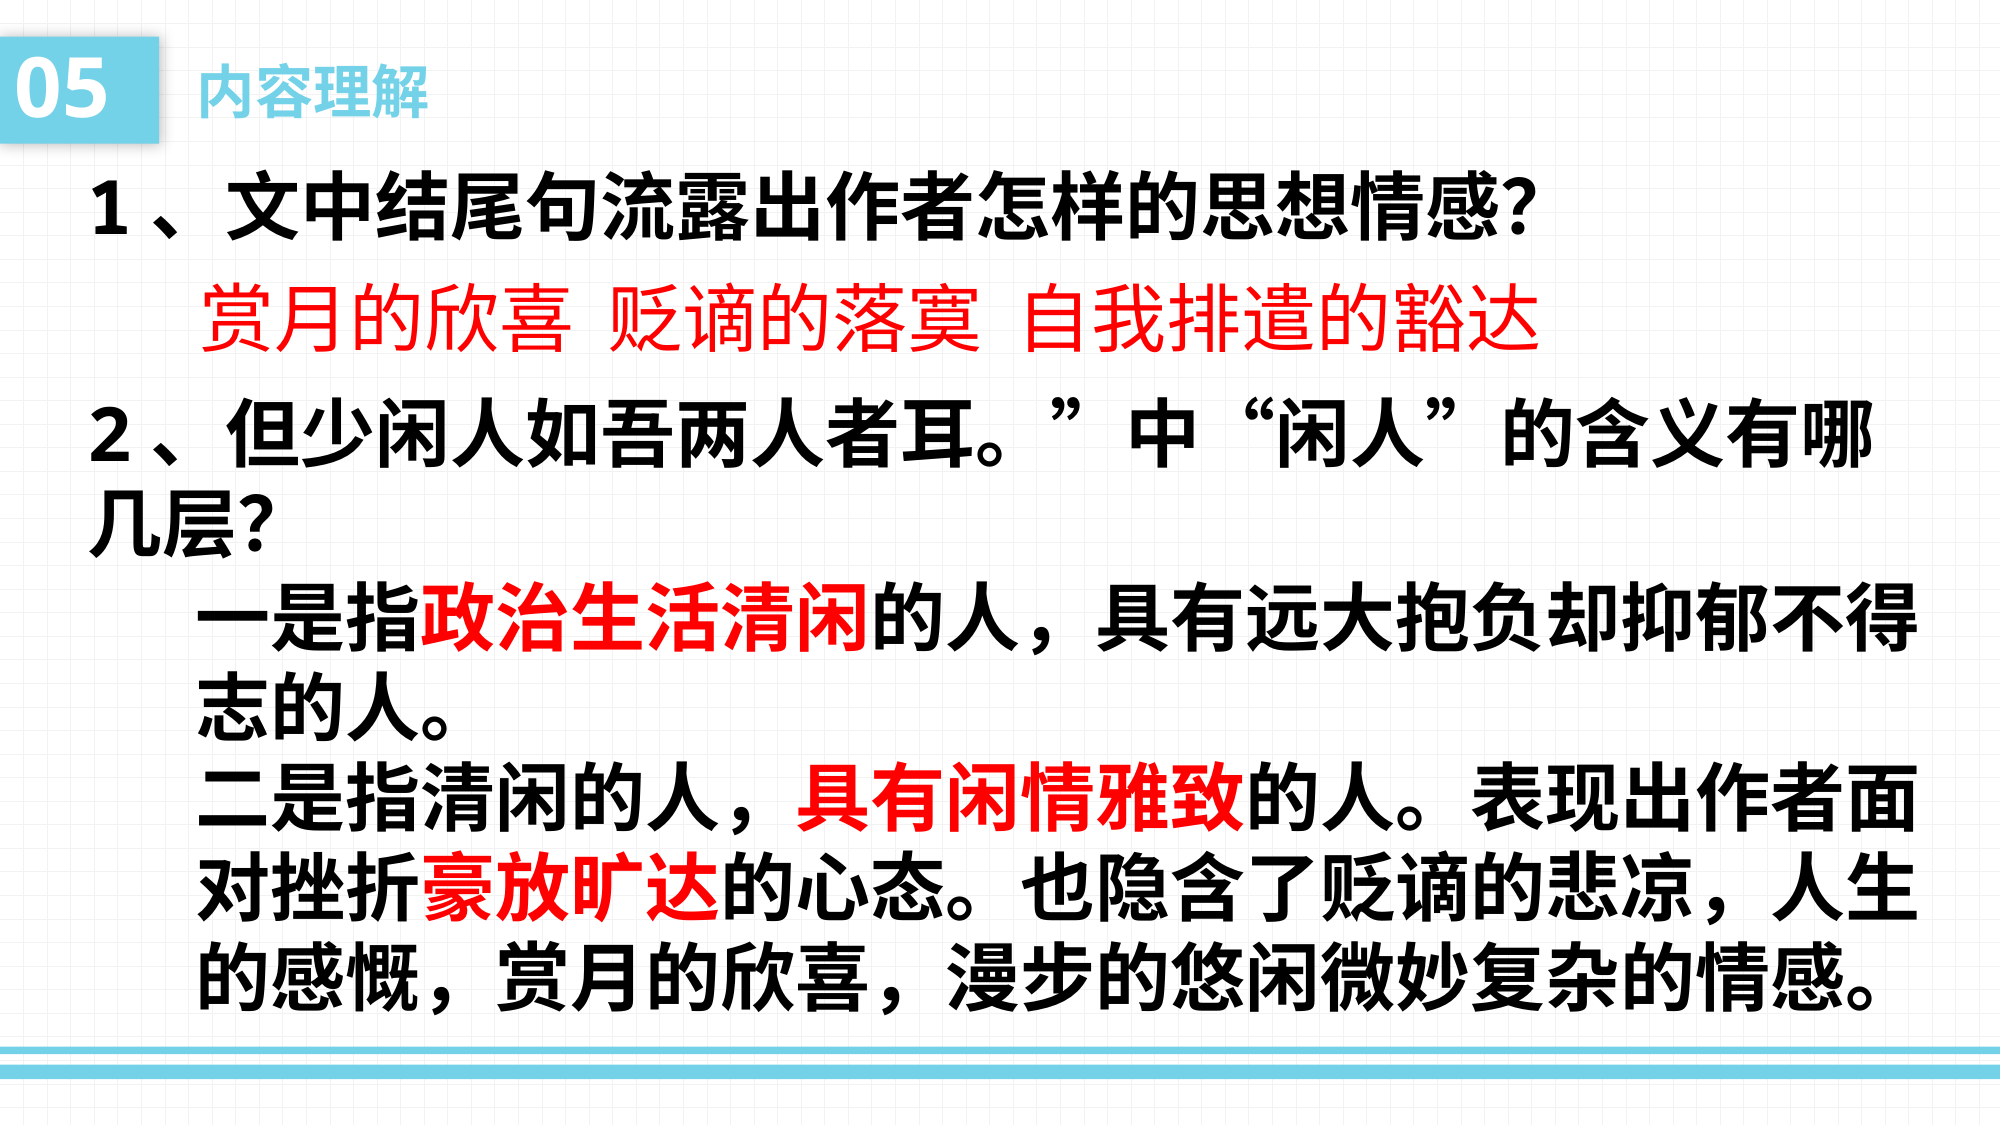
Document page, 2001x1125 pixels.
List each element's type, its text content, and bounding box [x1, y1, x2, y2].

text_box 2、但少闲人如吾两人者耳。”中“闲人”的含义有哪几层？ [72, 378, 1906, 754]
text_box 赏月的欣喜 贬谪的落寞 自我排遣的豁达 [184, 264, 1836, 369]
list 内容理解 [182, 36, 1238, 144]
text_box 1、文中结尾句流露出作者怎样的思想情感？ [72, 162, 1834, 245]
list 05 [0, 36, 160, 144]
text_box 一是指政治生活清闲的人，具有远大抱负却抑郁不得志的人。 二是指清闲的人，具有闲情雅致的人。表现出作者面对挫折豪放旷达的心态。也隐含了贬谪的悲凉，人生的感慨，赏月的欣喜，漫步的悠闲微妙复杂的情感。 [180, 562, 1969, 1125]
